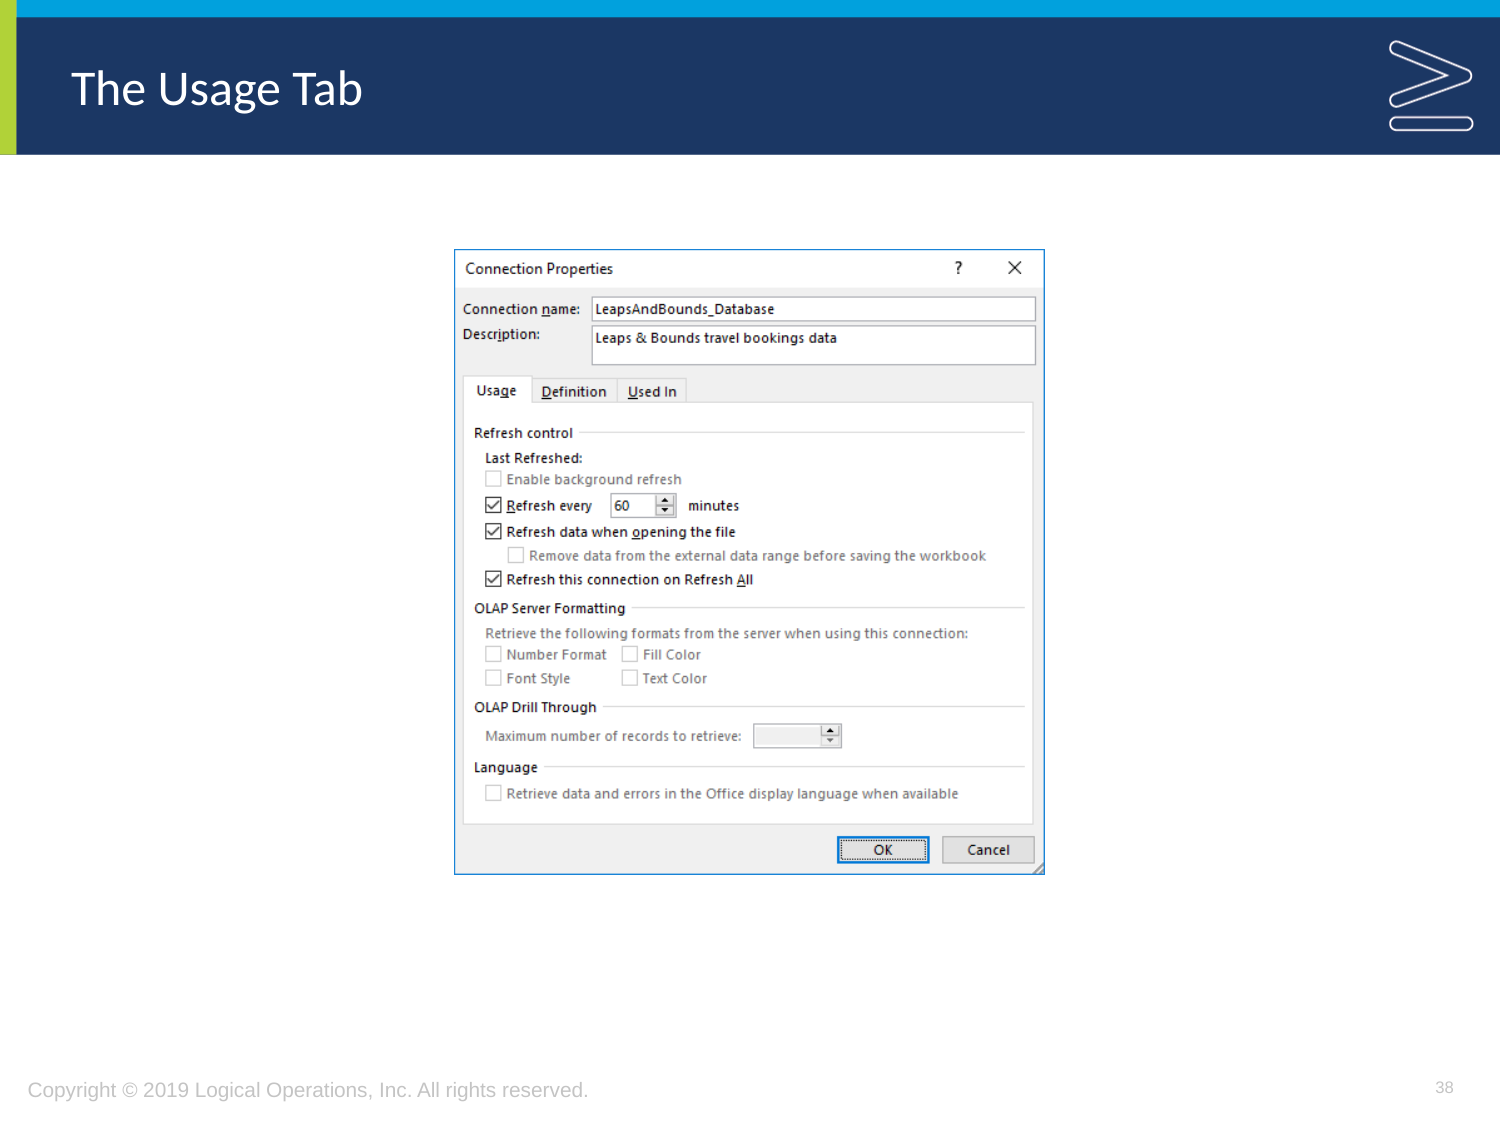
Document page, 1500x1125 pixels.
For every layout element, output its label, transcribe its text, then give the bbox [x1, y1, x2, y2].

title The Usage Tab [56, 16, 1350, 155]
slide_number 38 [1118, 1057, 1469, 1118]
picture [1350, 18, 1500, 155]
picture [454, 249, 1046, 876]
picture [0, 0, 56, 155]
